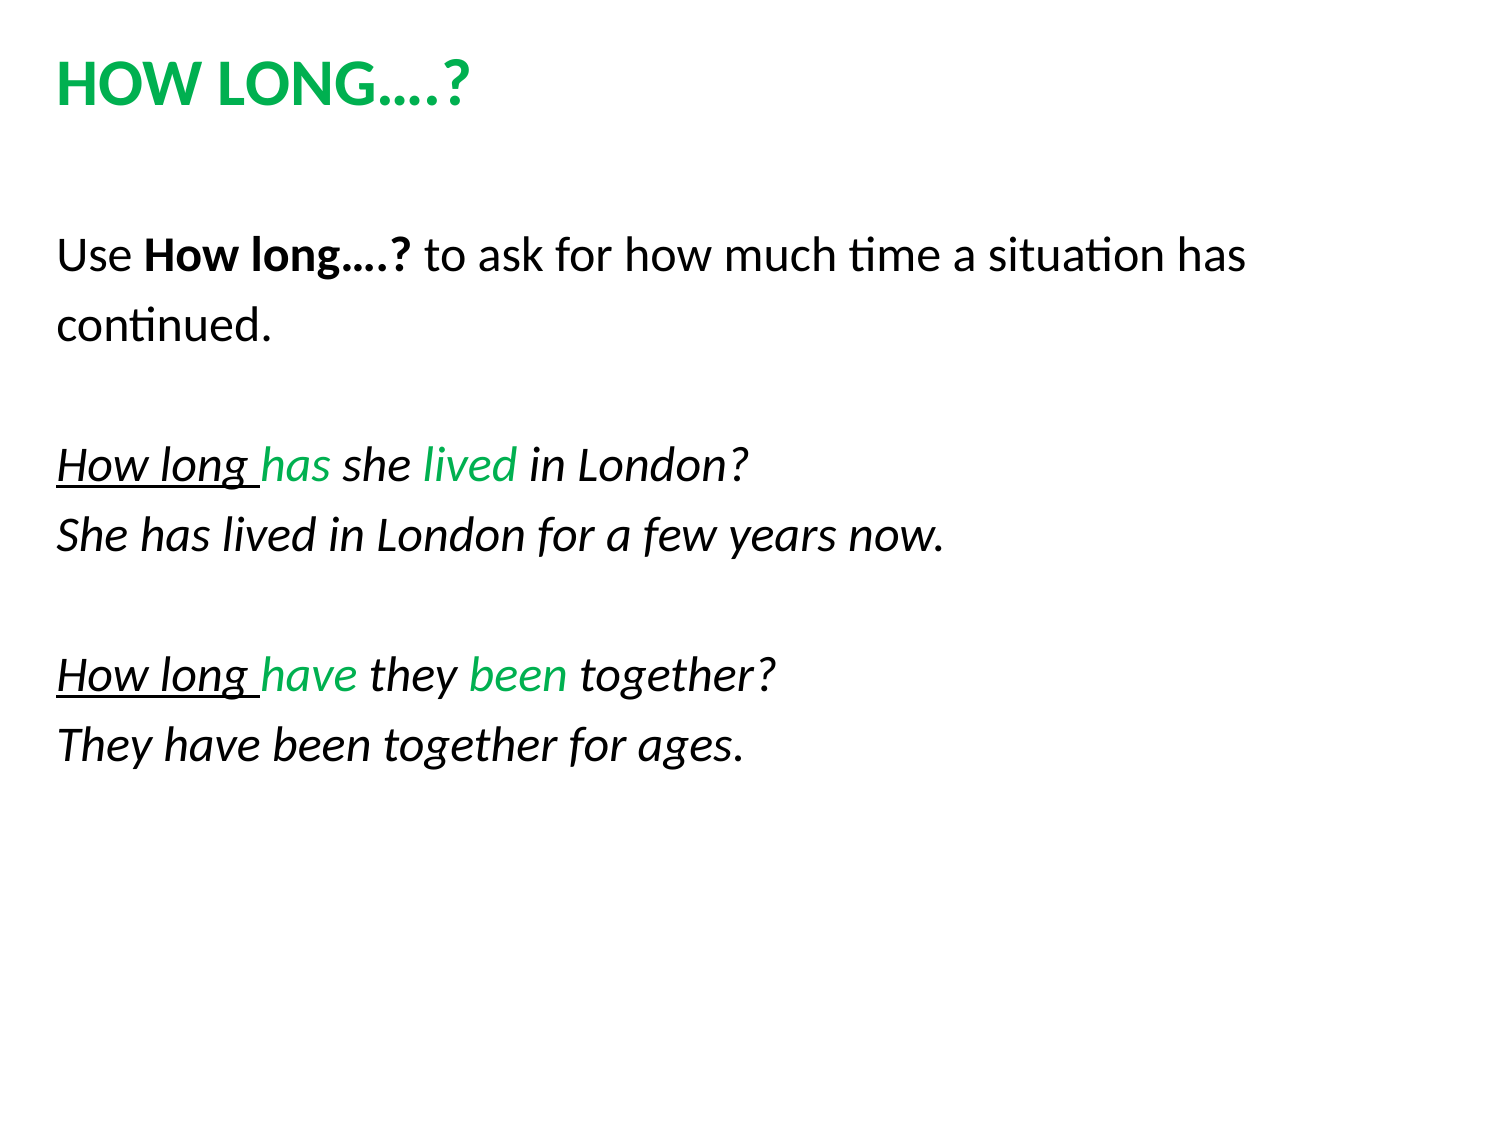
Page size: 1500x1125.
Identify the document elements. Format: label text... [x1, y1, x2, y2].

list HOW LONG….? Use How long….? to ask for how much time a situation has continued. How long has she lived in London? She has lived in London for a few years now. How long have they been together? They have been together for ages. [41, 30, 1459, 1094]
